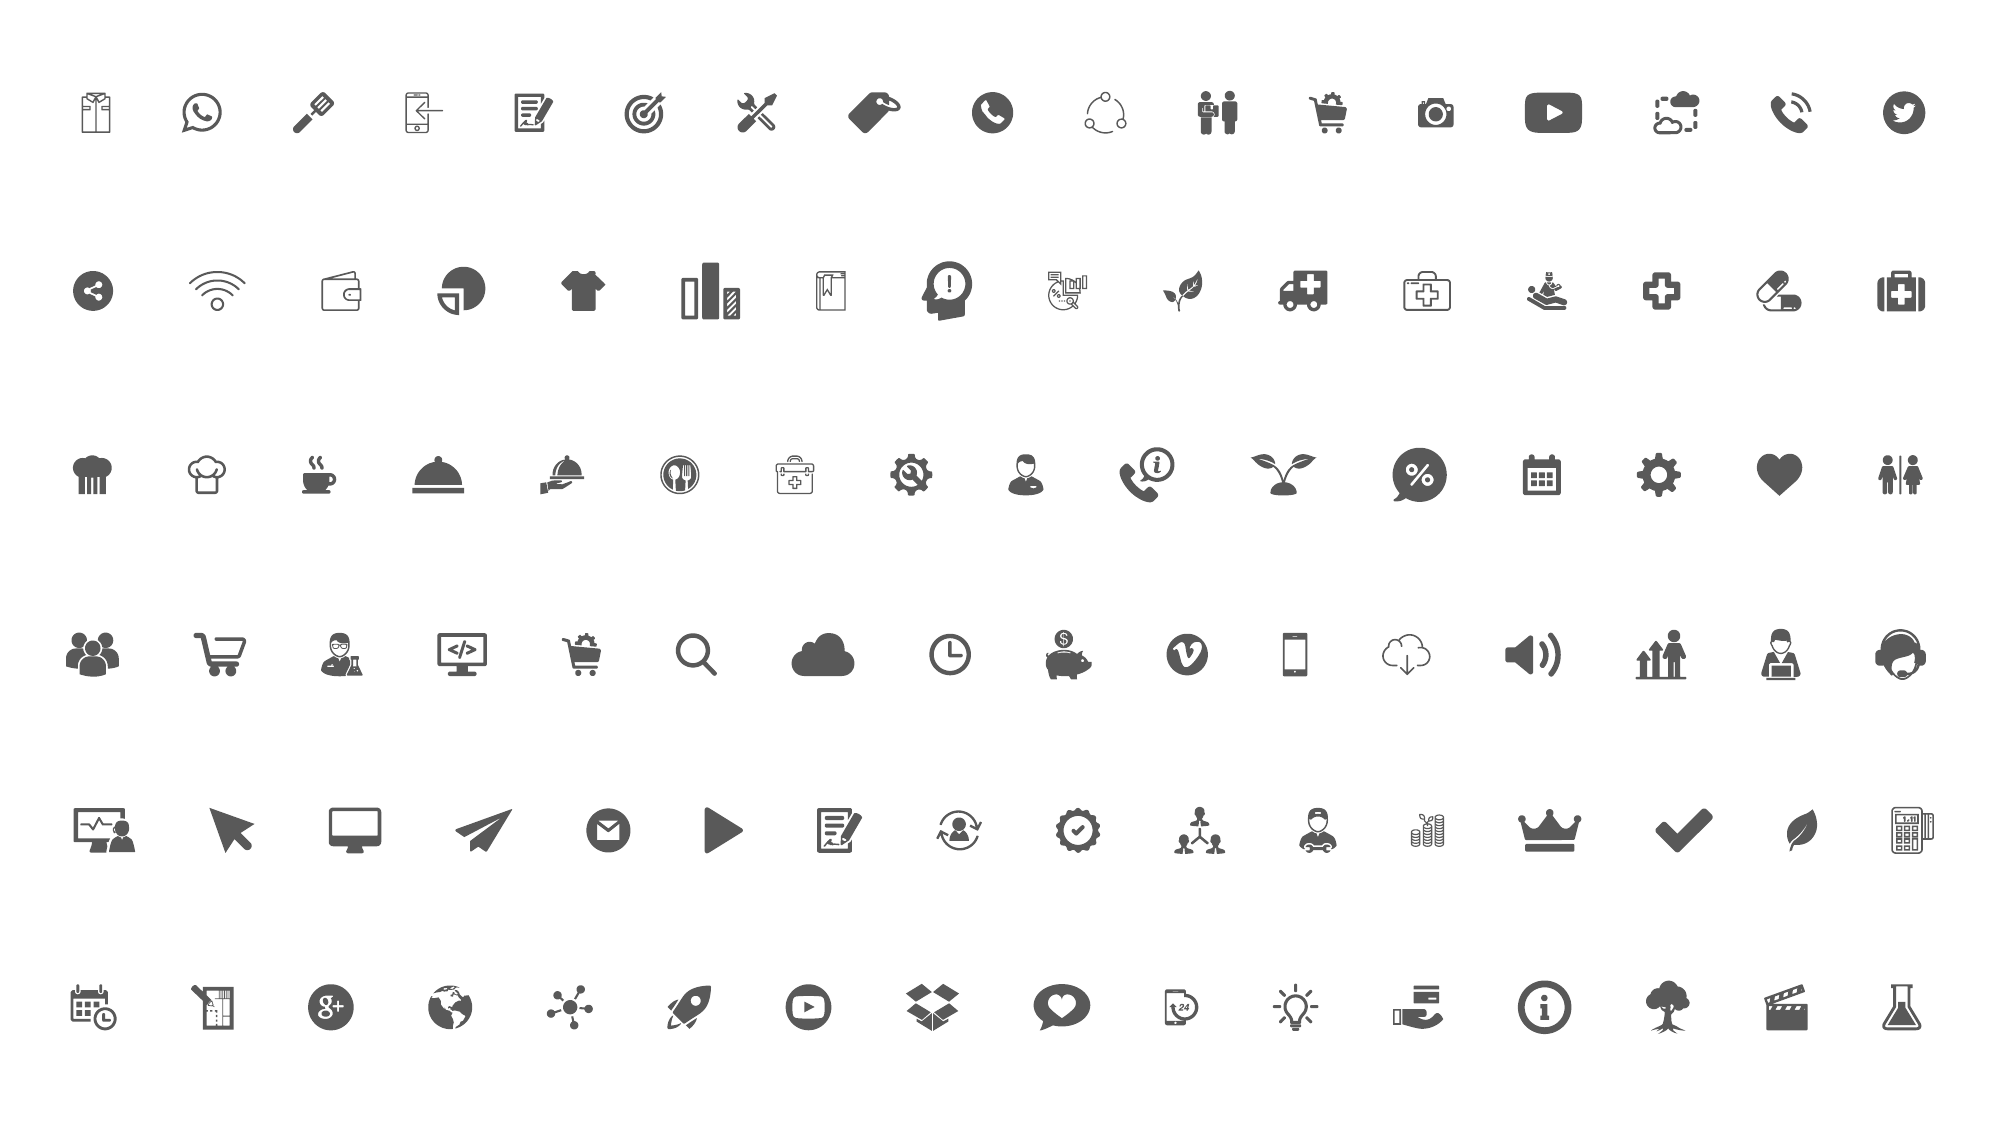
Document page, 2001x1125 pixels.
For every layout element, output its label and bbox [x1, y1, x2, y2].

text_box [1505, 635, 1534, 675]
text_box [1636, 452, 1681, 497]
text_box [1635, 629, 1687, 680]
text_box [936, 810, 982, 851]
text_box [1526, 272, 1568, 310]
text_box [428, 985, 473, 1030]
text_box [933, 983, 960, 1002]
text_box [209, 807, 255, 853]
text_box [73, 808, 136, 853]
text_box [890, 453, 933, 496]
text_box [1522, 454, 1561, 496]
text_box [1518, 809, 1582, 841]
text_box [308, 984, 354, 1031]
text_box [293, 92, 335, 134]
text_box [921, 261, 973, 321]
text_box [1418, 98, 1454, 128]
text_box [437, 633, 487, 677]
text_box [1877, 270, 1926, 312]
text_box [1756, 453, 1803, 496]
text_box [189, 271, 246, 312]
text_box [1119, 447, 1175, 503]
text_box [70, 984, 108, 1022]
text_box [437, 266, 486, 316]
text_box [321, 270, 362, 311]
text_box [1056, 807, 1101, 853]
text_box [737, 92, 777, 133]
text_box [301, 455, 337, 494]
text_box [1646, 980, 1690, 1035]
text_box [1272, 983, 1319, 1031]
text_box [93, 1001, 117, 1031]
text_box [1382, 634, 1431, 676]
text_box [1756, 270, 1802, 312]
text_box [681, 262, 741, 320]
text_box [1403, 271, 1451, 311]
text_box [972, 92, 1014, 134]
text_box [1393, 985, 1444, 1029]
text_box [328, 807, 382, 854]
text_box [1282, 632, 1308, 677]
text_box [561, 270, 606, 311]
text_box [791, 633, 855, 677]
text_box [193, 632, 247, 677]
text_box [1539, 641, 1549, 668]
text_box [1787, 809, 1818, 852]
text_box [81, 92, 111, 133]
text_box [906, 1003, 932, 1031]
text_box [561, 633, 601, 676]
text_box [817, 808, 863, 853]
text_box [624, 92, 666, 134]
text_box [929, 633, 971, 676]
text_box [181, 92, 222, 133]
text_box [1048, 271, 1087, 311]
text_box [785, 984, 832, 1031]
text_box [775, 455, 815, 495]
text_box [1278, 270, 1328, 312]
text_box [660, 455, 700, 495]
text_box [546, 985, 593, 1030]
text_box [1524, 92, 1583, 133]
text_box [1392, 447, 1447, 502]
text_box [1166, 633, 1208, 676]
text_box [1883, 91, 1926, 135]
text_box [1084, 91, 1127, 134]
text_box [1045, 629, 1092, 680]
text_box [1525, 843, 1575, 852]
text_box [1410, 813, 1445, 847]
text_box [586, 808, 631, 853]
text_box [73, 271, 114, 311]
text_box [66, 632, 119, 677]
text_box [321, 632, 363, 677]
text_box [514, 93, 554, 132]
text_box [1770, 92, 1812, 134]
text_box [1008, 454, 1044, 496]
text_box [933, 1003, 959, 1031]
text_box [704, 807, 743, 854]
text_box [1033, 984, 1091, 1031]
text_box [1174, 806, 1226, 854]
text_box [187, 455, 226, 495]
text_box [1517, 980, 1572, 1035]
text_box [1547, 632, 1561, 677]
text_box [1308, 92, 1347, 134]
text_box [1643, 272, 1681, 310]
text_box [905, 983, 932, 1002]
text_box [455, 809, 513, 852]
text_box [1299, 807, 1337, 853]
text_box [191, 985, 234, 1030]
text_box [1655, 808, 1713, 853]
text_box [1164, 989, 1199, 1026]
text_box [816, 271, 846, 311]
text_box [1197, 90, 1238, 135]
text_box [412, 456, 465, 494]
text_box [1653, 91, 1700, 135]
text_box [848, 92, 901, 134]
text_box [1875, 629, 1926, 680]
text_box [1761, 628, 1801, 681]
text_box [540, 455, 585, 495]
text_box [72, 455, 112, 495]
text_box [675, 633, 717, 676]
text_box [1882, 984, 1922, 1031]
text_box [1250, 454, 1317, 496]
text_box [1891, 806, 1934, 854]
text_box [667, 985, 712, 1030]
text_box [1162, 270, 1203, 312]
text_box [1878, 455, 1923, 495]
text_box [1764, 984, 1808, 1031]
text_box [405, 92, 444, 134]
